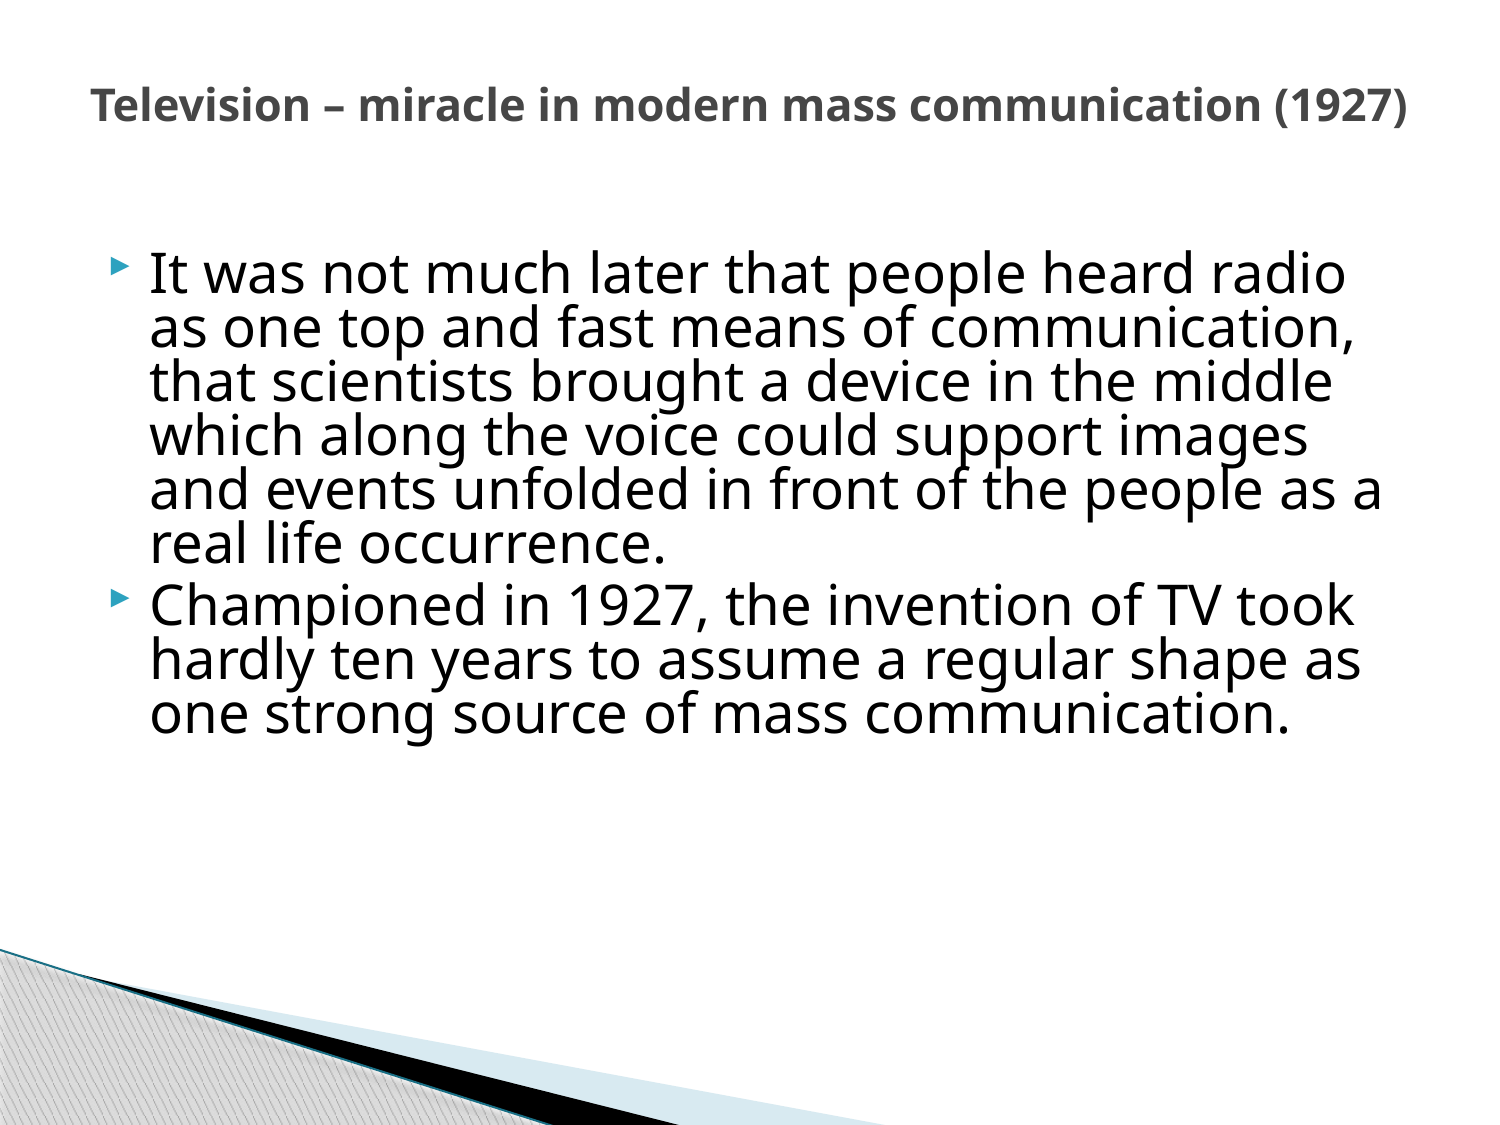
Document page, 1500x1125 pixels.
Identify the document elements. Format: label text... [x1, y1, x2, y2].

list It was not much later that people heard radio as one top and fast means of communication, that scientists brought a device in the middle which along the voice could support images and events unfolded in front of the people as a real life occurrence. Championed in 1927, the invention of TV took hardly ten years to assume a regular shape as one strong source of mass communication. [75, 243, 1425, 986]
title Television – miracle in modern mass communication (1927) [75, 45, 1425, 233]
